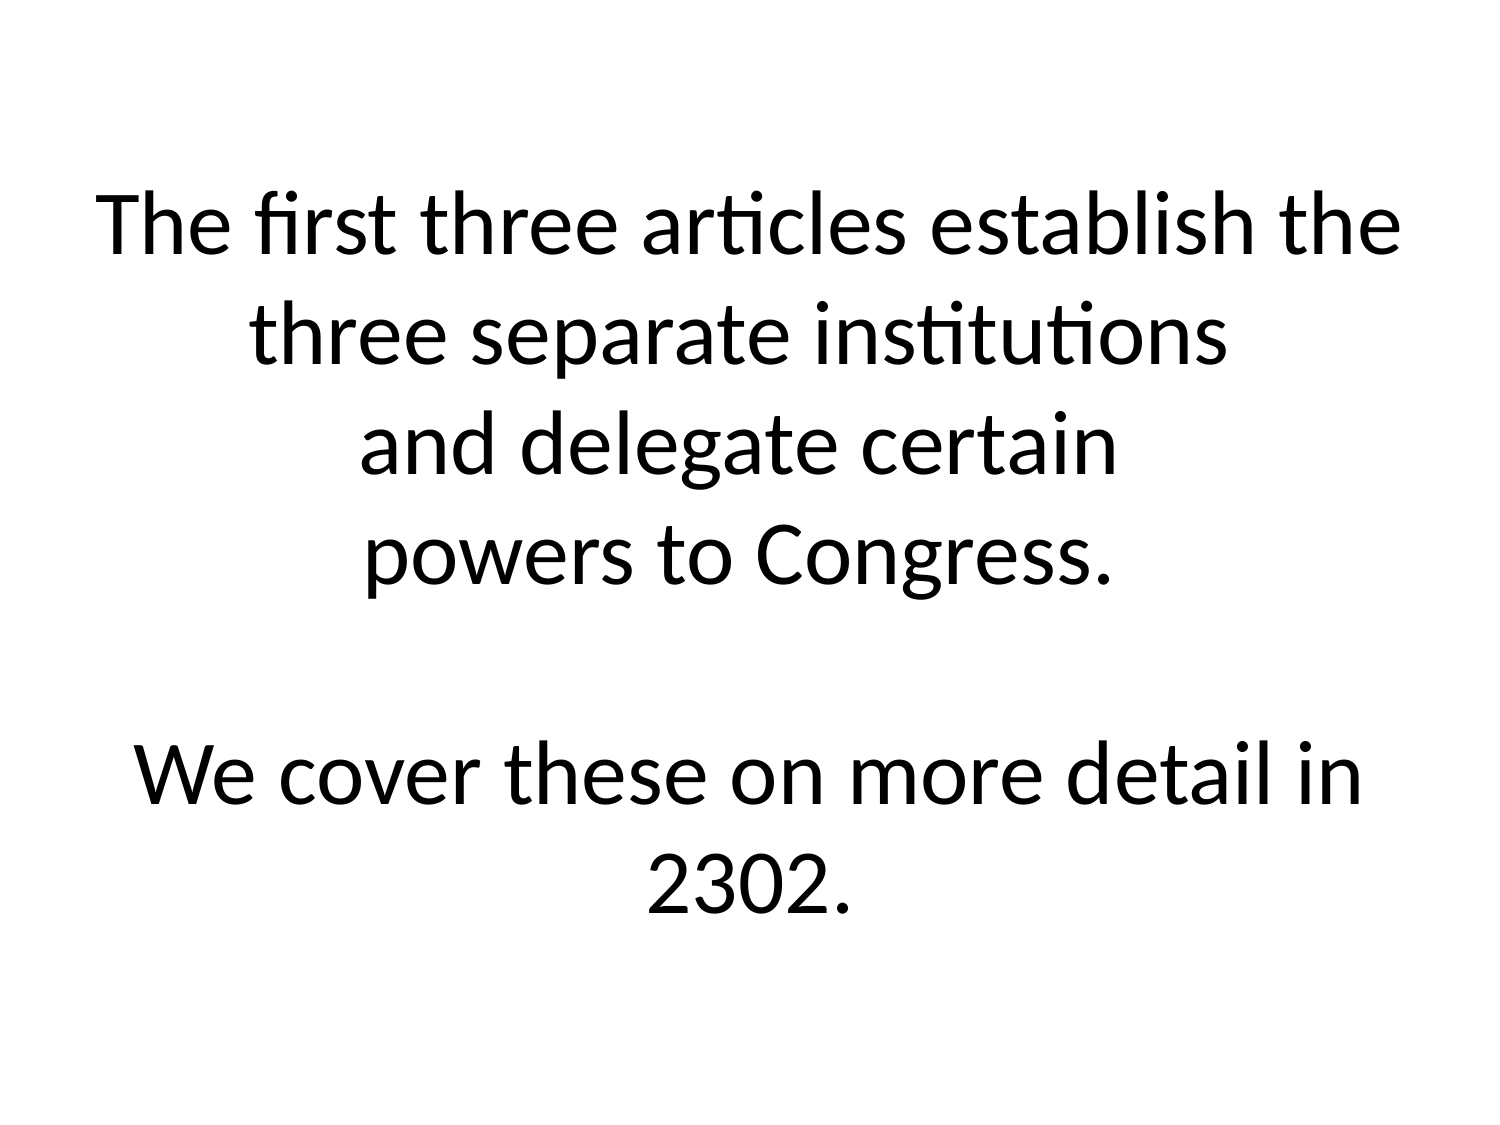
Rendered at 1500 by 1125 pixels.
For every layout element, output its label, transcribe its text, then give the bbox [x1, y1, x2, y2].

title The first three articles establish the three separate institutions and delegate certain powers to Congress. We cover these on more detail in 2302. [75, 45, 1425, 1050]
